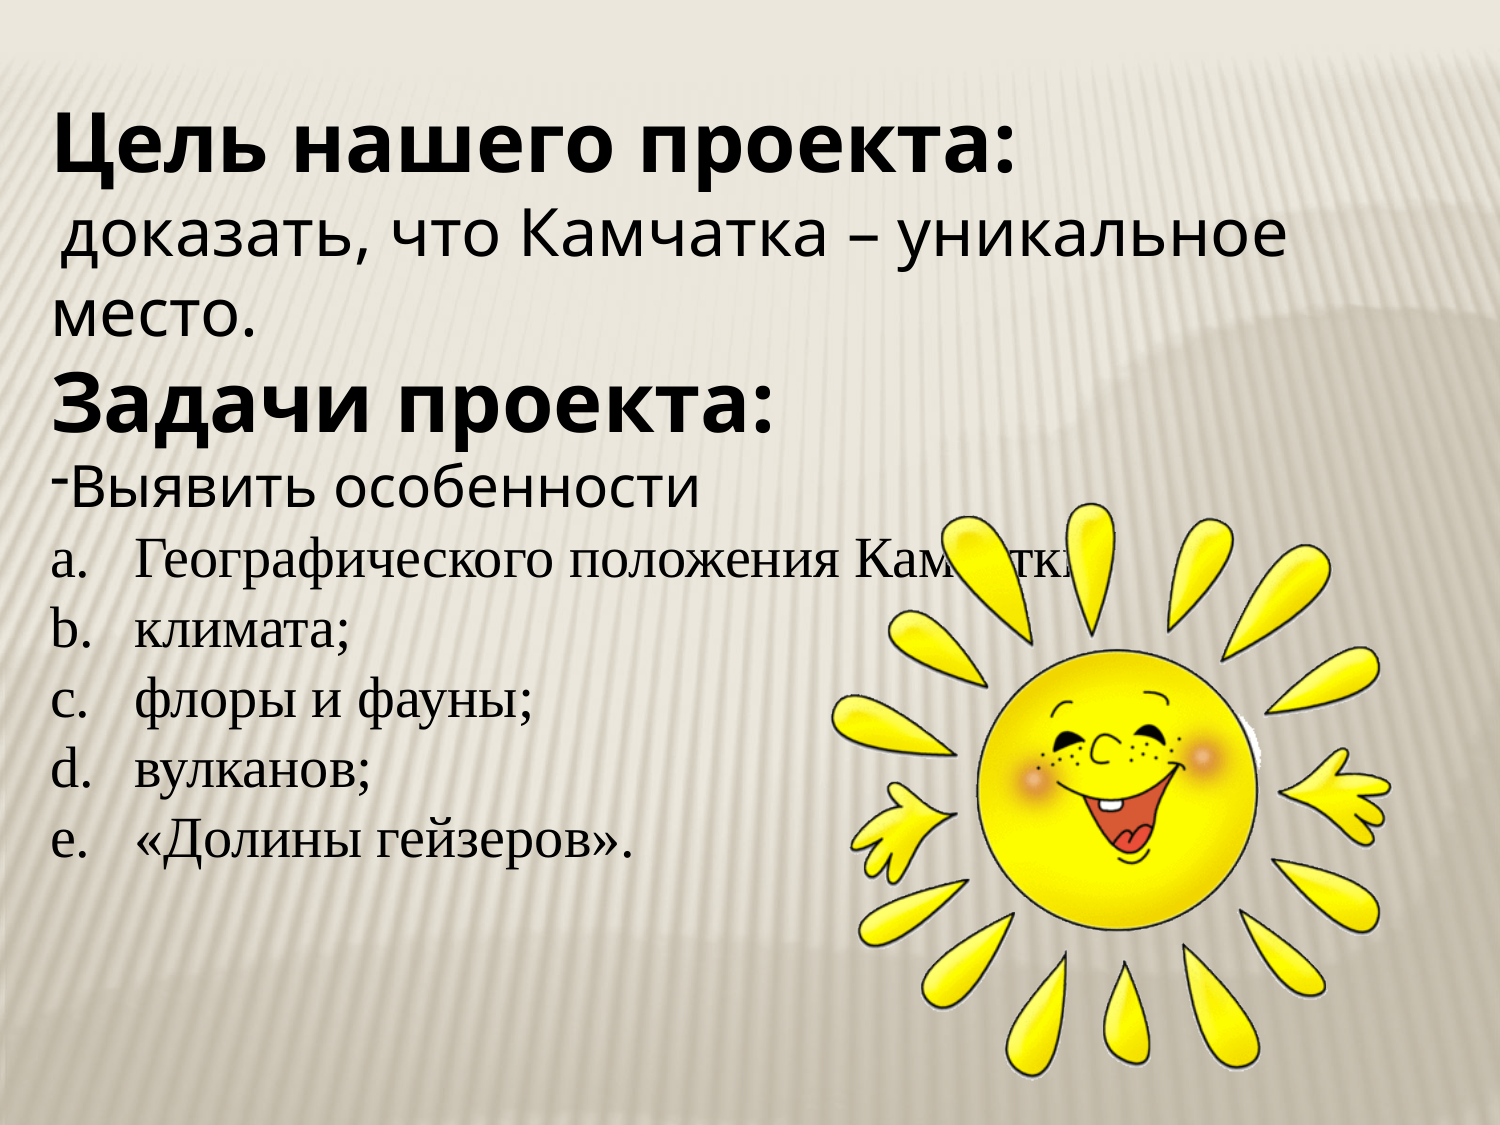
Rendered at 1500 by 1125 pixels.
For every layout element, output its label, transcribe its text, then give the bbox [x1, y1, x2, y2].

text_box Цель нашего проекта: доказать, что Камчатка – уникальное место. Задачи проекта: Выявить особенности Географического положения Камчатки; климата; флоры и фауны; вулканов; «Долины гейзеров». [35, 81, 1407, 877]
picture [820, 491, 1419, 1090]
